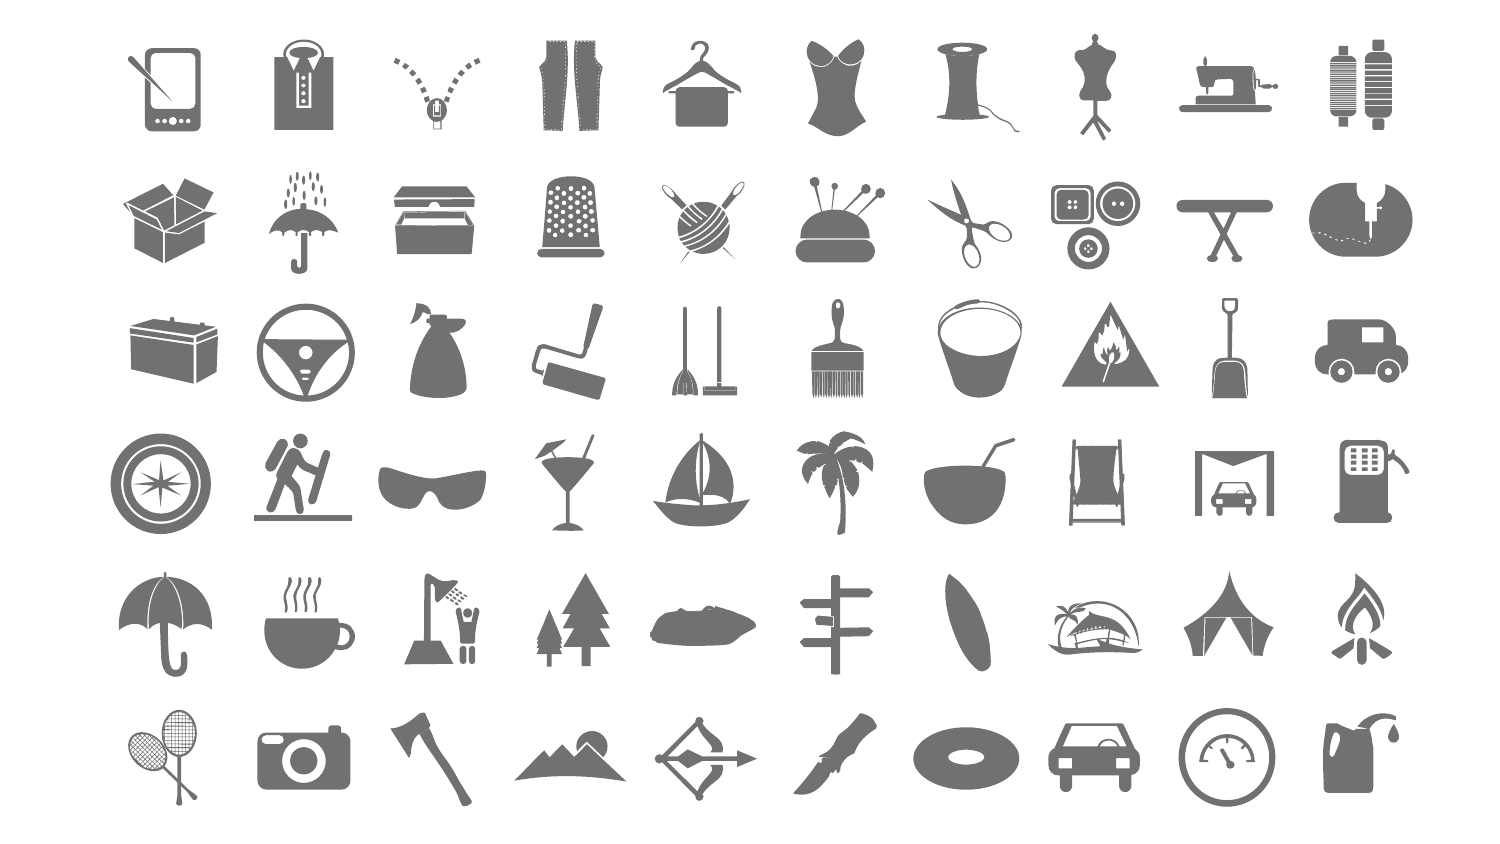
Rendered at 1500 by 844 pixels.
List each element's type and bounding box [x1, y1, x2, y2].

text_box [256, 303, 355, 402]
text_box [791, 430, 880, 537]
text_box [1309, 182, 1413, 257]
text_box [1322, 709, 1404, 794]
text_box [127, 47, 201, 132]
text_box [1050, 181, 1141, 270]
text_box [1178, 707, 1276, 807]
text_box [129, 316, 219, 385]
text_box [375, 466, 487, 511]
text_box [1074, 33, 1117, 141]
text_box [939, 573, 993, 673]
text_box [792, 712, 878, 798]
text_box [671, 305, 738, 396]
text_box [799, 574, 874, 675]
text_box [937, 298, 1024, 400]
text_box [268, 171, 339, 276]
text_box [536, 172, 605, 258]
text_box [1329, 39, 1393, 131]
text_box [116, 571, 215, 678]
text_box [1314, 318, 1409, 383]
text_box [649, 605, 758, 647]
text_box [1068, 439, 1126, 526]
text_box [536, 572, 611, 667]
text_box [1048, 723, 1140, 793]
text_box [1330, 572, 1393, 665]
text_box [1211, 297, 1249, 399]
text_box [1176, 199, 1273, 263]
text_box [927, 179, 1013, 269]
text_box [994, 113, 1020, 133]
text_box [811, 298, 864, 399]
text_box [652, 432, 751, 529]
text_box [393, 186, 476, 255]
text_box [1061, 301, 1160, 387]
text_box [913, 726, 1020, 790]
text_box [531, 302, 606, 401]
text_box [274, 39, 334, 130]
text_box [662, 40, 742, 127]
text_box [654, 716, 758, 801]
text_box [538, 40, 604, 132]
text_box [257, 725, 351, 790]
text_box [1178, 56, 1279, 113]
text_box [264, 576, 356, 669]
text_box [805, 39, 867, 138]
text_box [390, 712, 474, 807]
text_box [110, 433, 212, 535]
text_box [1333, 439, 1410, 523]
text_box [409, 302, 472, 401]
text_box [920, 437, 1016, 525]
text_box [1047, 589, 1143, 656]
text_box [122, 178, 218, 264]
text_box [1183, 570, 1274, 657]
text_box [125, 709, 200, 807]
text_box [514, 730, 627, 782]
text_box [534, 434, 595, 532]
text_box [393, 57, 481, 130]
text_box [1194, 450, 1275, 517]
text_box [936, 42, 990, 120]
text_box [403, 564, 480, 665]
text_box [660, 180, 746, 264]
text_box [253, 433, 353, 522]
text_box [795, 175, 886, 263]
